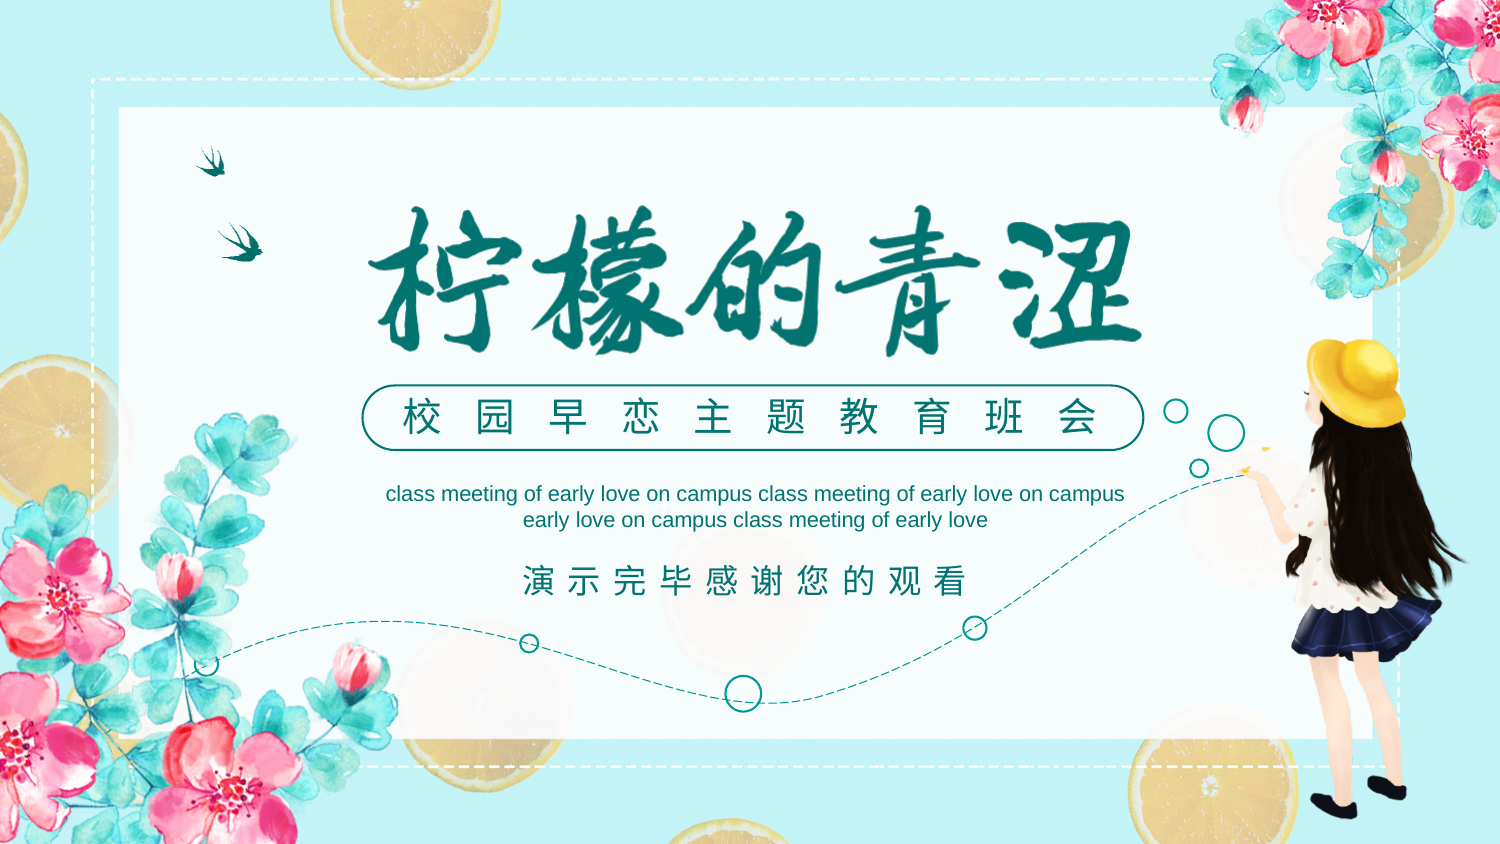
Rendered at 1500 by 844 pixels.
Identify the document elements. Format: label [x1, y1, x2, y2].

picture [0, 0, 1500, 844]
text_box [455, 384, 1150, 450]
text_box [455, 399, 1245, 841]
